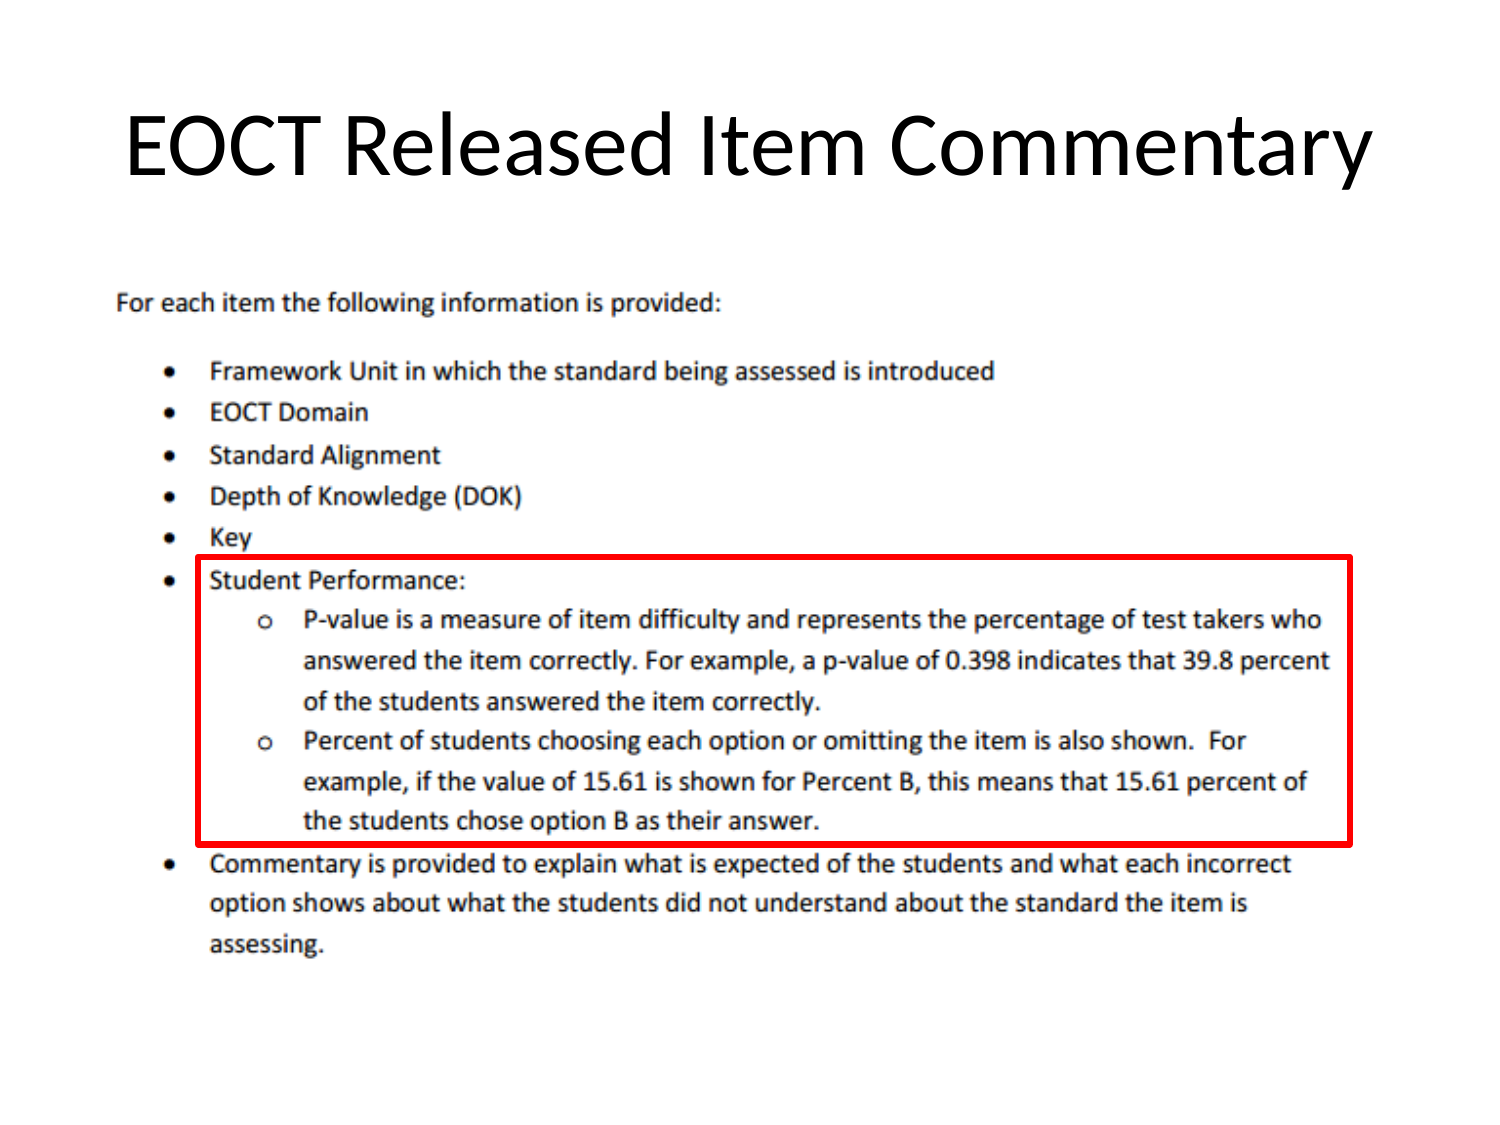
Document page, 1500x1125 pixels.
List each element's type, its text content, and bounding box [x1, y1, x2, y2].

picture [87, 269, 1352, 1000]
title EOCT Released Item Commentary [75, 45, 1425, 233]
